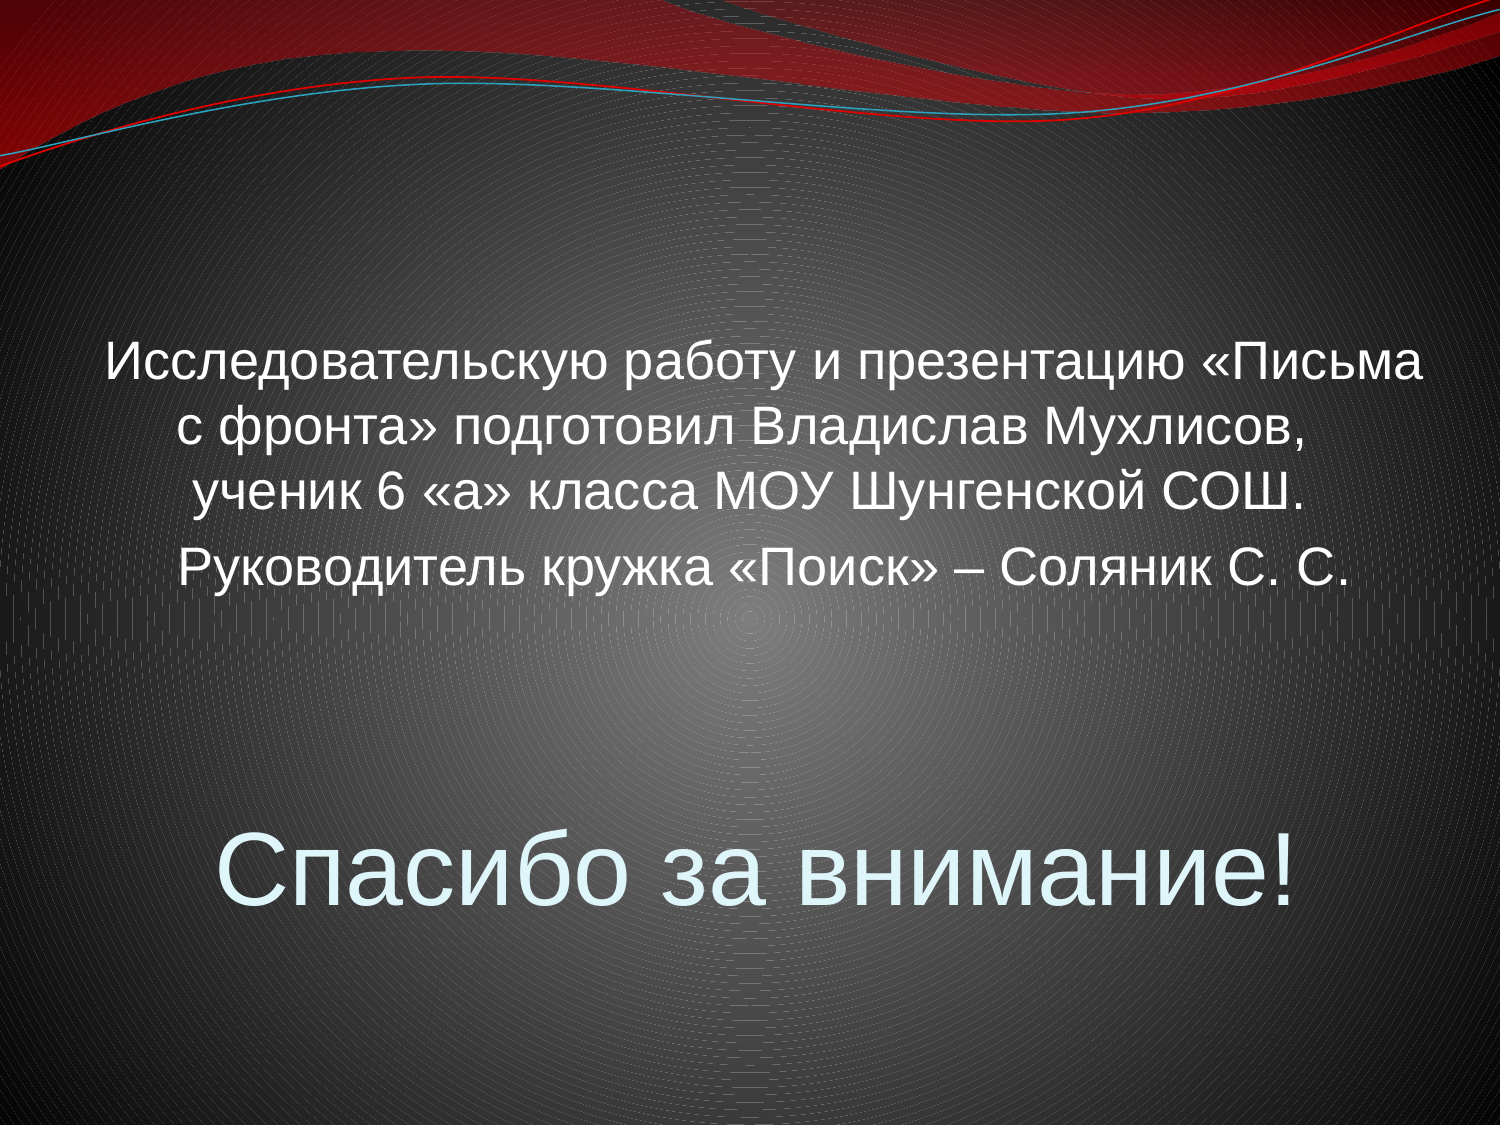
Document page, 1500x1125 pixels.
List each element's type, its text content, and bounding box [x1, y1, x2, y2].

list Исследовательскую работу и презентацию «Письма с фронта» подготовил Владислав Мухлисов, ученик 6 «а» класса МОУ Шунгенской СОШ. Руководитель кружка «Поиск» – Соляник С. С. [41, 317, 1459, 645]
title Спасибо за внимание! [82, 738, 1432, 926]
